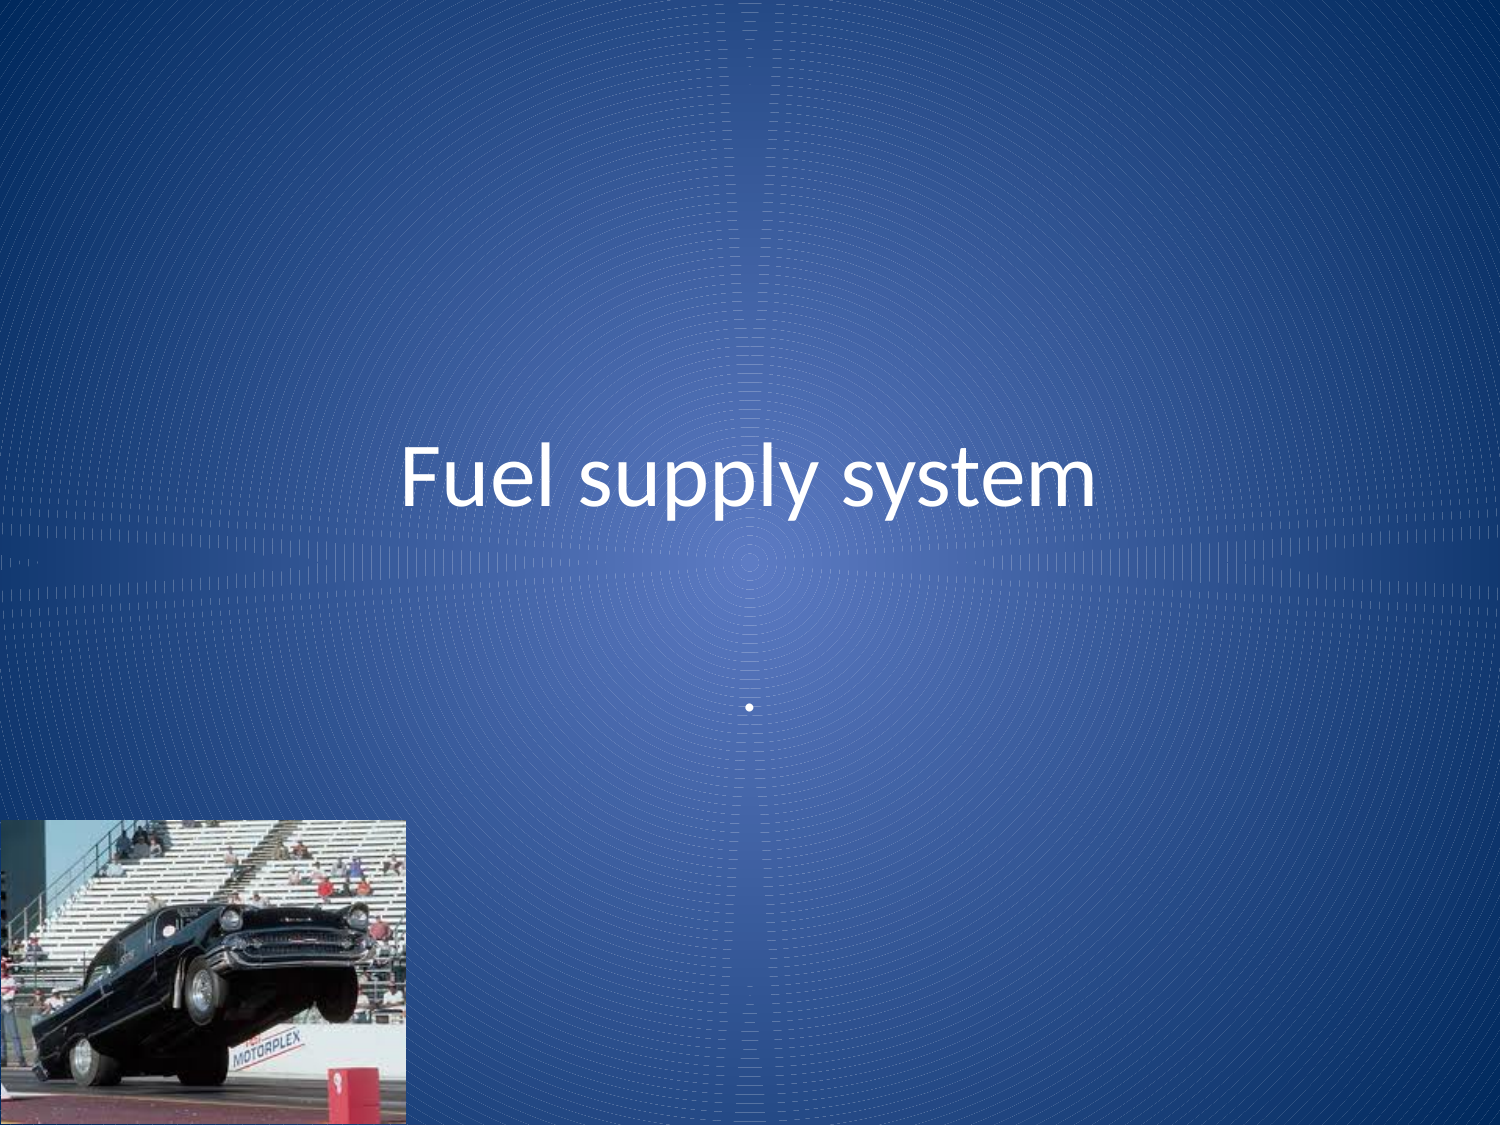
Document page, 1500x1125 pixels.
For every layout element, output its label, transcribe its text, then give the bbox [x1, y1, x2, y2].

picture [0, 820, 407, 1125]
title Fuel supply system [112, 349, 1388, 591]
subtitle . [225, 637, 1275, 925]
